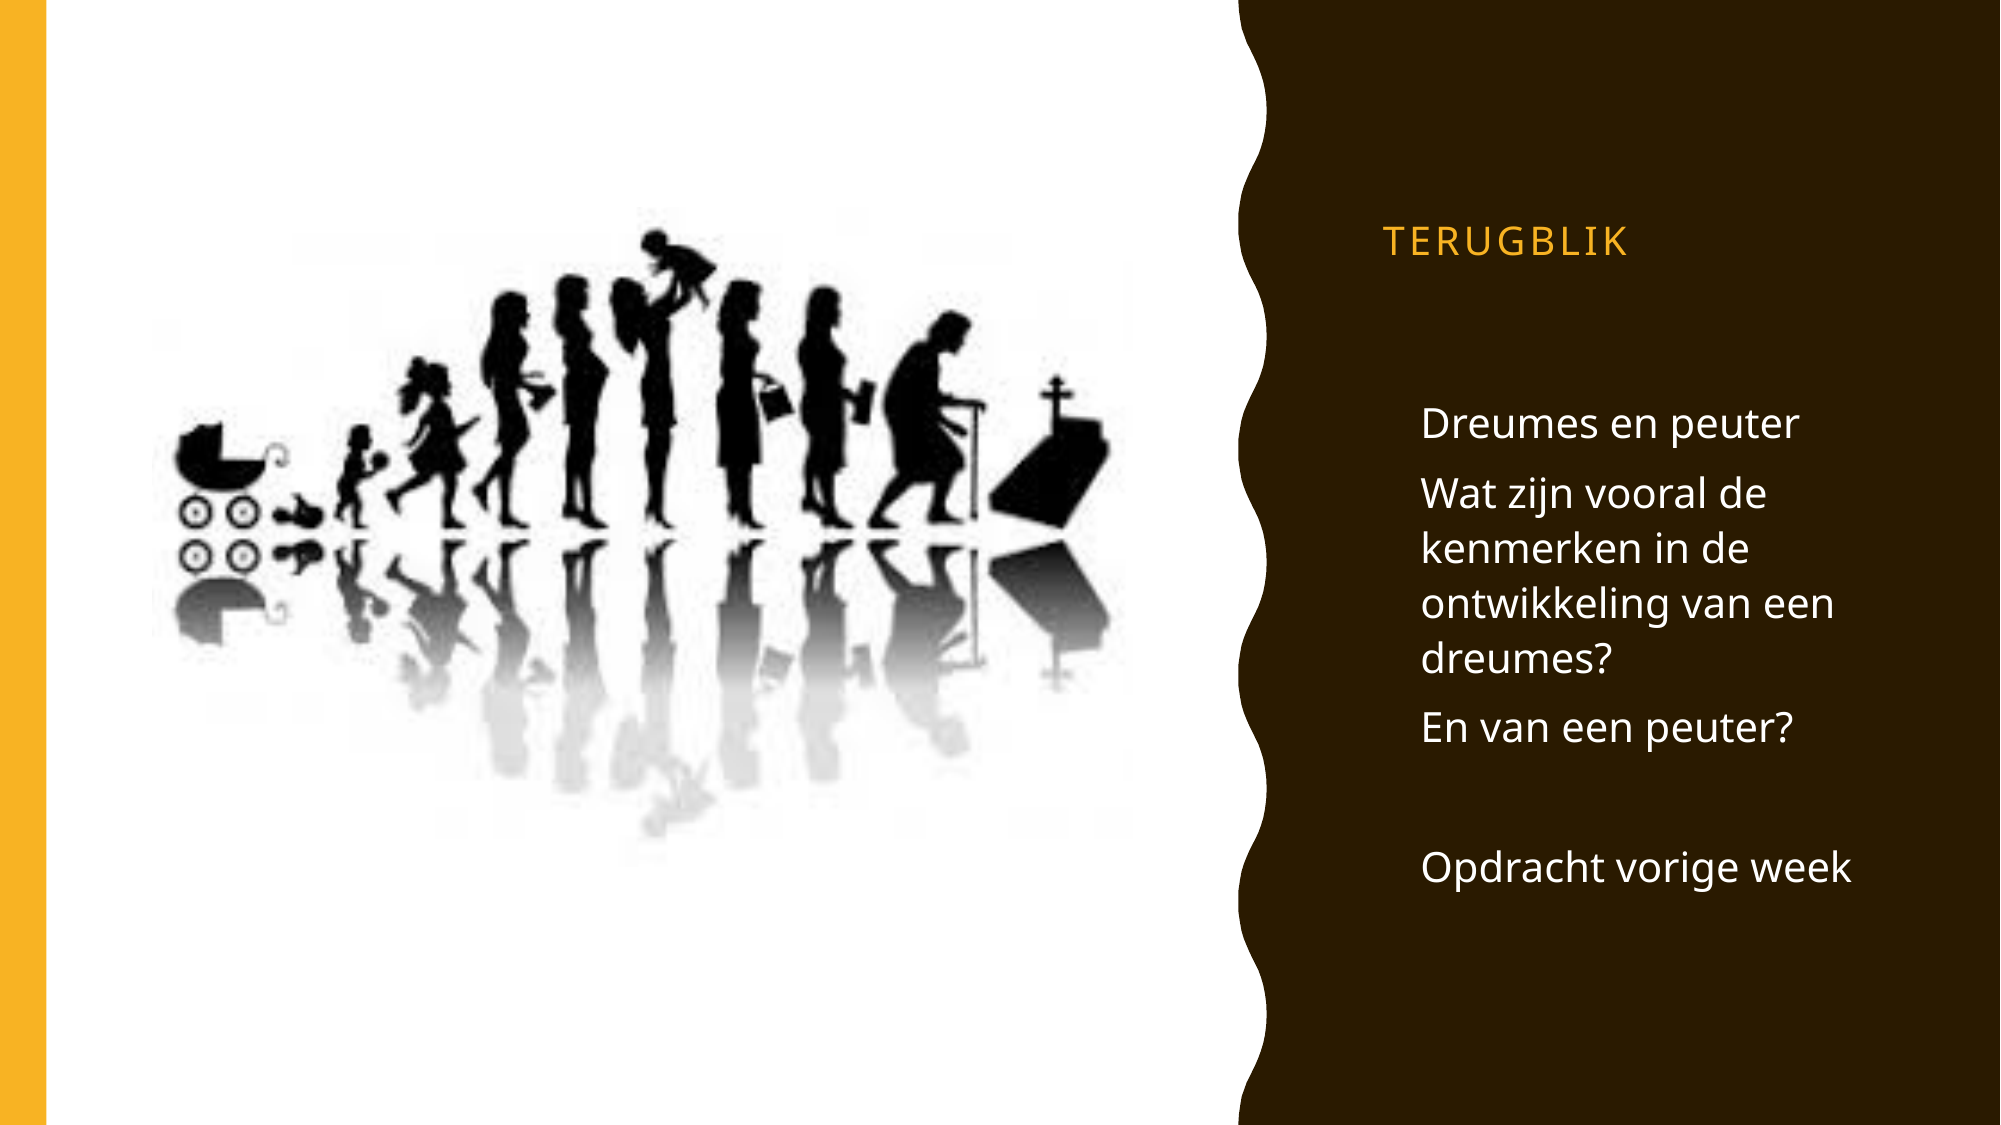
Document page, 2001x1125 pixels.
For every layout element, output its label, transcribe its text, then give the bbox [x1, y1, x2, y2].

picture [151, 207, 1133, 867]
text_box [47, 0, 1266, 1125]
text_box [0, 0, 47, 1125]
list Dreumes en peuter Wat zijn vooral de kenmerken in de ontwikkeling van een dreumes? En van een peuter? Opdracht vorige week [1368, 271, 1875, 965]
text_box [1238, 0, 2000, 1125]
title terugblik [1368, 75, 1875, 271]
